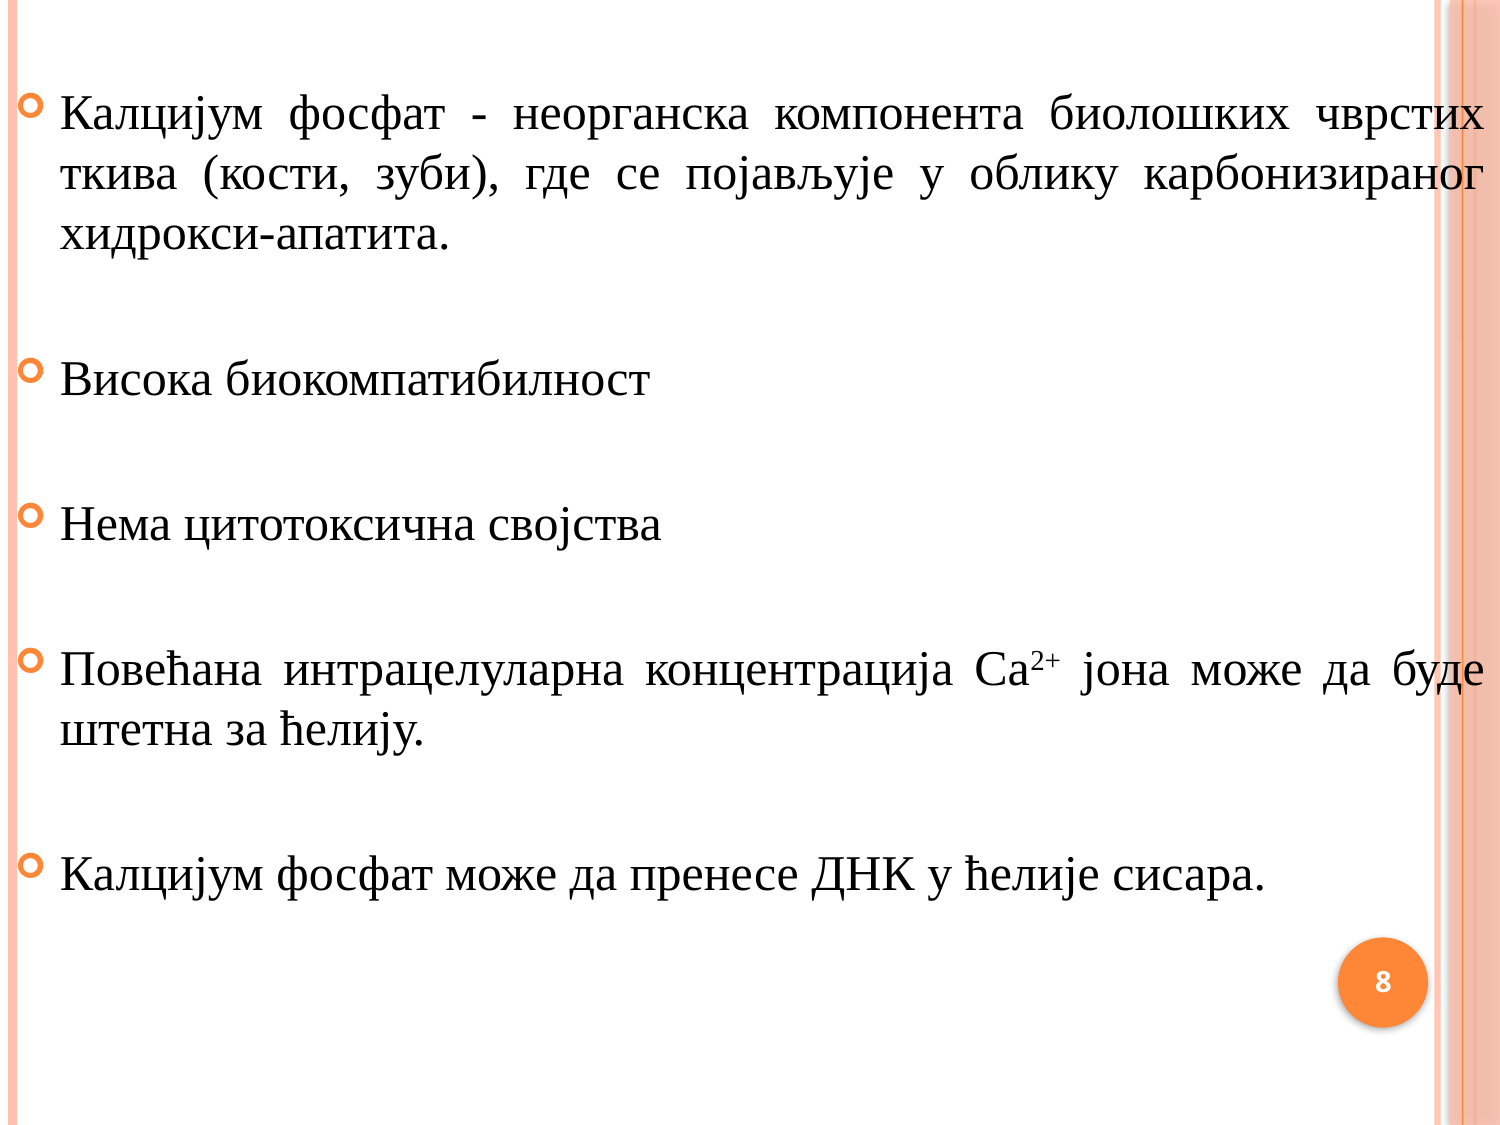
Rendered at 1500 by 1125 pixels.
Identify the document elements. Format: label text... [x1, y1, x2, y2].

list Калцијум фосфат - неорганска компонента биолошких чврстих ткива (кости, зуби), где се појављује у облику карбонизираног хидрокси-апатита. Висока биокомпатибилност Нема цитотоксична својства Повећана интрацелуларна концентрација Ca2+ јона може да буде штетна за ћелију. Калцијум фосфат може да пренесе ДНК у ћелије сисара. [0, 0, 1500, 1125]
